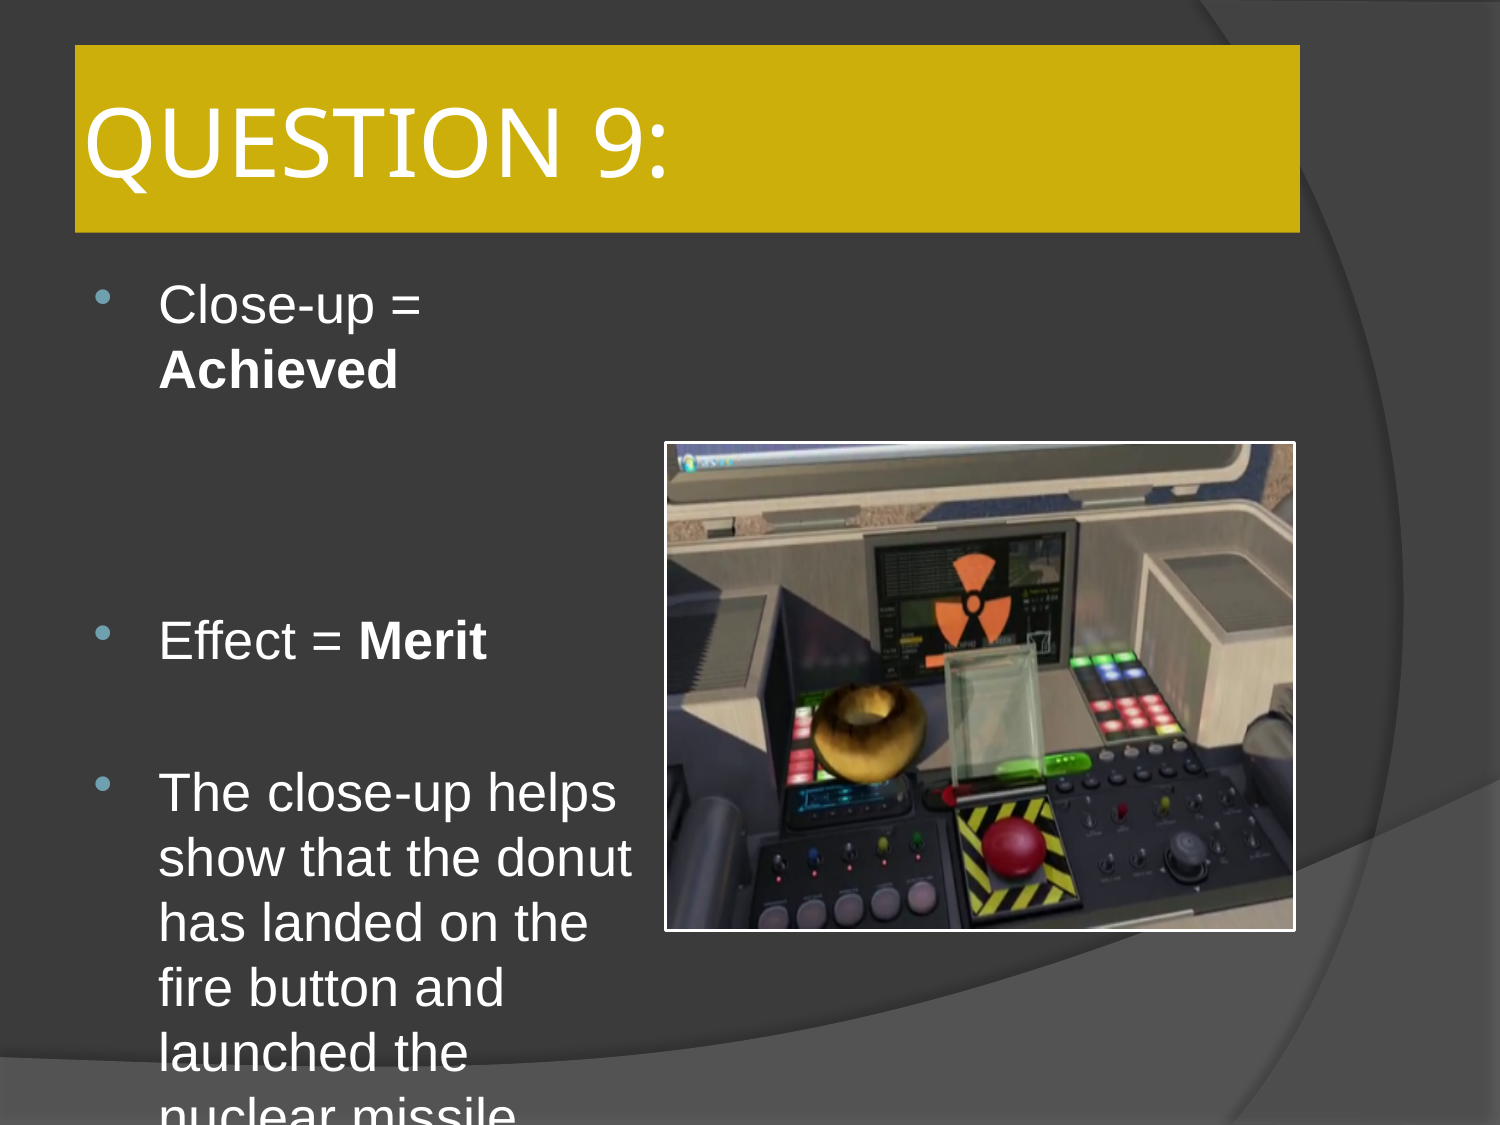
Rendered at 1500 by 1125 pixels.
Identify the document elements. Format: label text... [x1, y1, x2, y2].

list Close-up = Achieved Effect = Merit The close-up helps show that the donut has landed on the fire button and launched the nuclear missile. [75, 262, 675, 1005]
title QUESTION 9: [75, 45, 1300, 233]
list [667, 444, 1294, 929]
